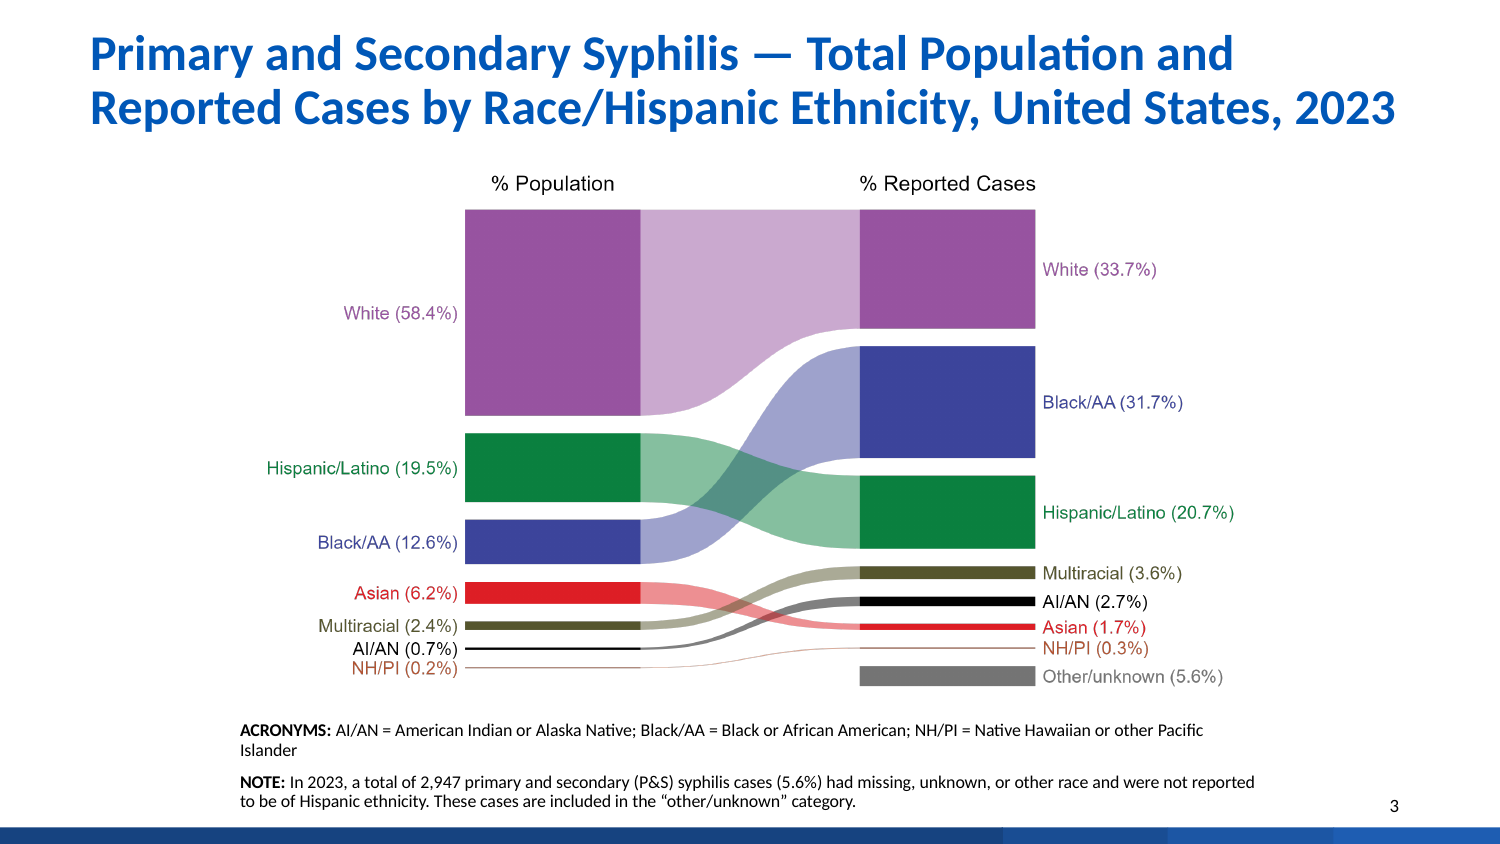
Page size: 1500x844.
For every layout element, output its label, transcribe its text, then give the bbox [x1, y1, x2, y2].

picture [258, 166, 1242, 694]
title Primary and Secondary Syphilis — Total Population and Reported Cases by Race/Hispanic Ethnicity, United States, 2023 [75, 19, 1425, 144]
list ACRONYMS: AI/AN = American Indian or Alaska Native; Black/AA = Black or African American; NH/PI = Native Hawaiian or other Pacific Islander NOTE: In 2023, a total of 2,947 primary and secondary (P&S) syphilis cases (5.6%) had missing, unknown, or other race and were not reported to be of Hispanic ethnicity. These cases are included in the “other/unknown” category. [225, 714, 1275, 820]
